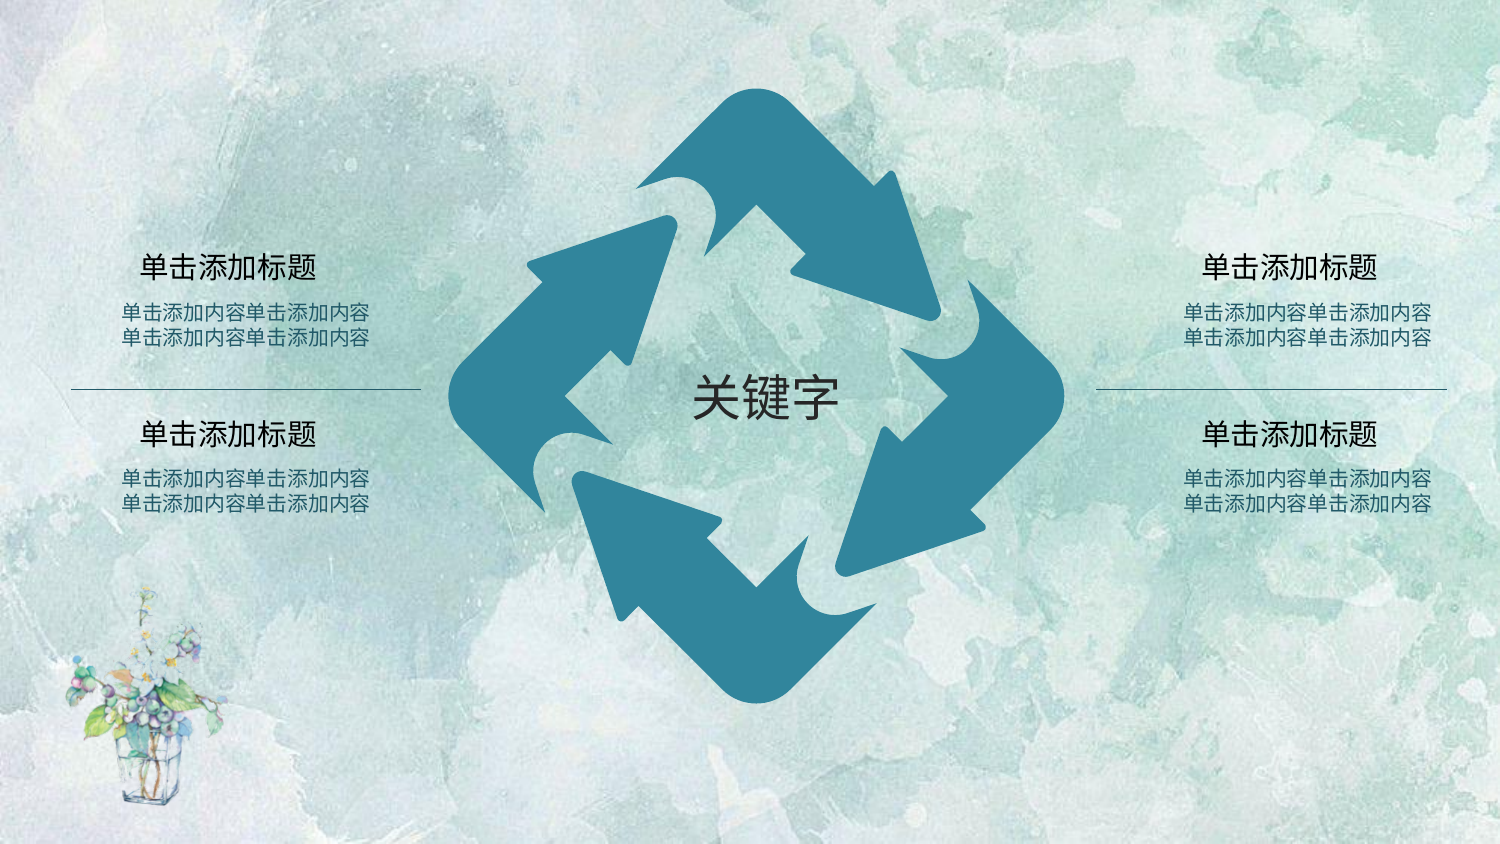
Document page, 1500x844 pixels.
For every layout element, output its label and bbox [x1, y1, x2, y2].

text_box [70, 88, 1448, 704]
picture [0, 0, 1500, 844]
